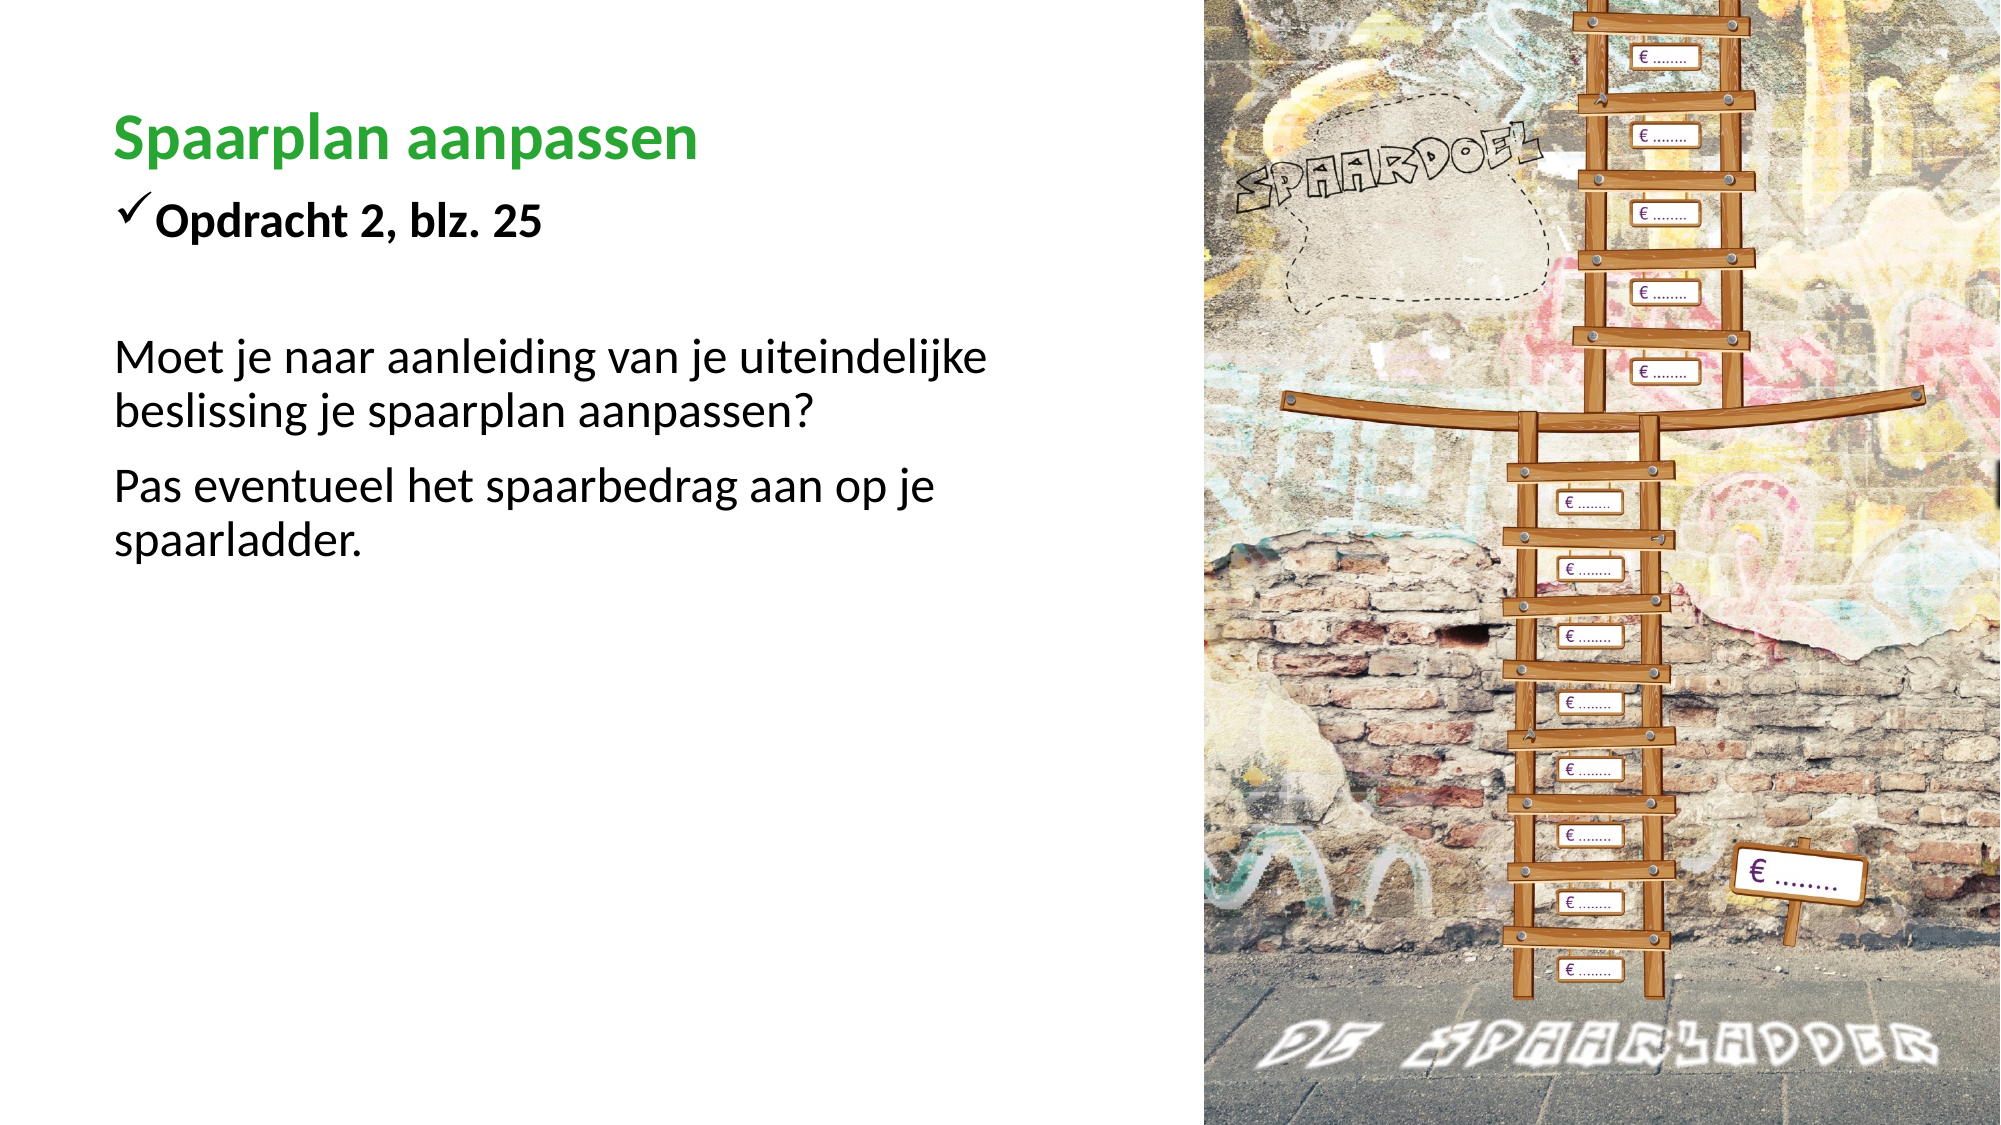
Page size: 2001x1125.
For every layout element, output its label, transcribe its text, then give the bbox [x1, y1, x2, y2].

picture [1204, 0, 2000, 1125]
text_box Spaarplan aanpassen Opdracht 2, blz. 25 Moet je naar aanleiding van je uiteindelijke beslissing je spaarplan aanpassen? Pas eventueel het spaarbedrag aan op je spaarladder. [113, 101, 1000, 784]
